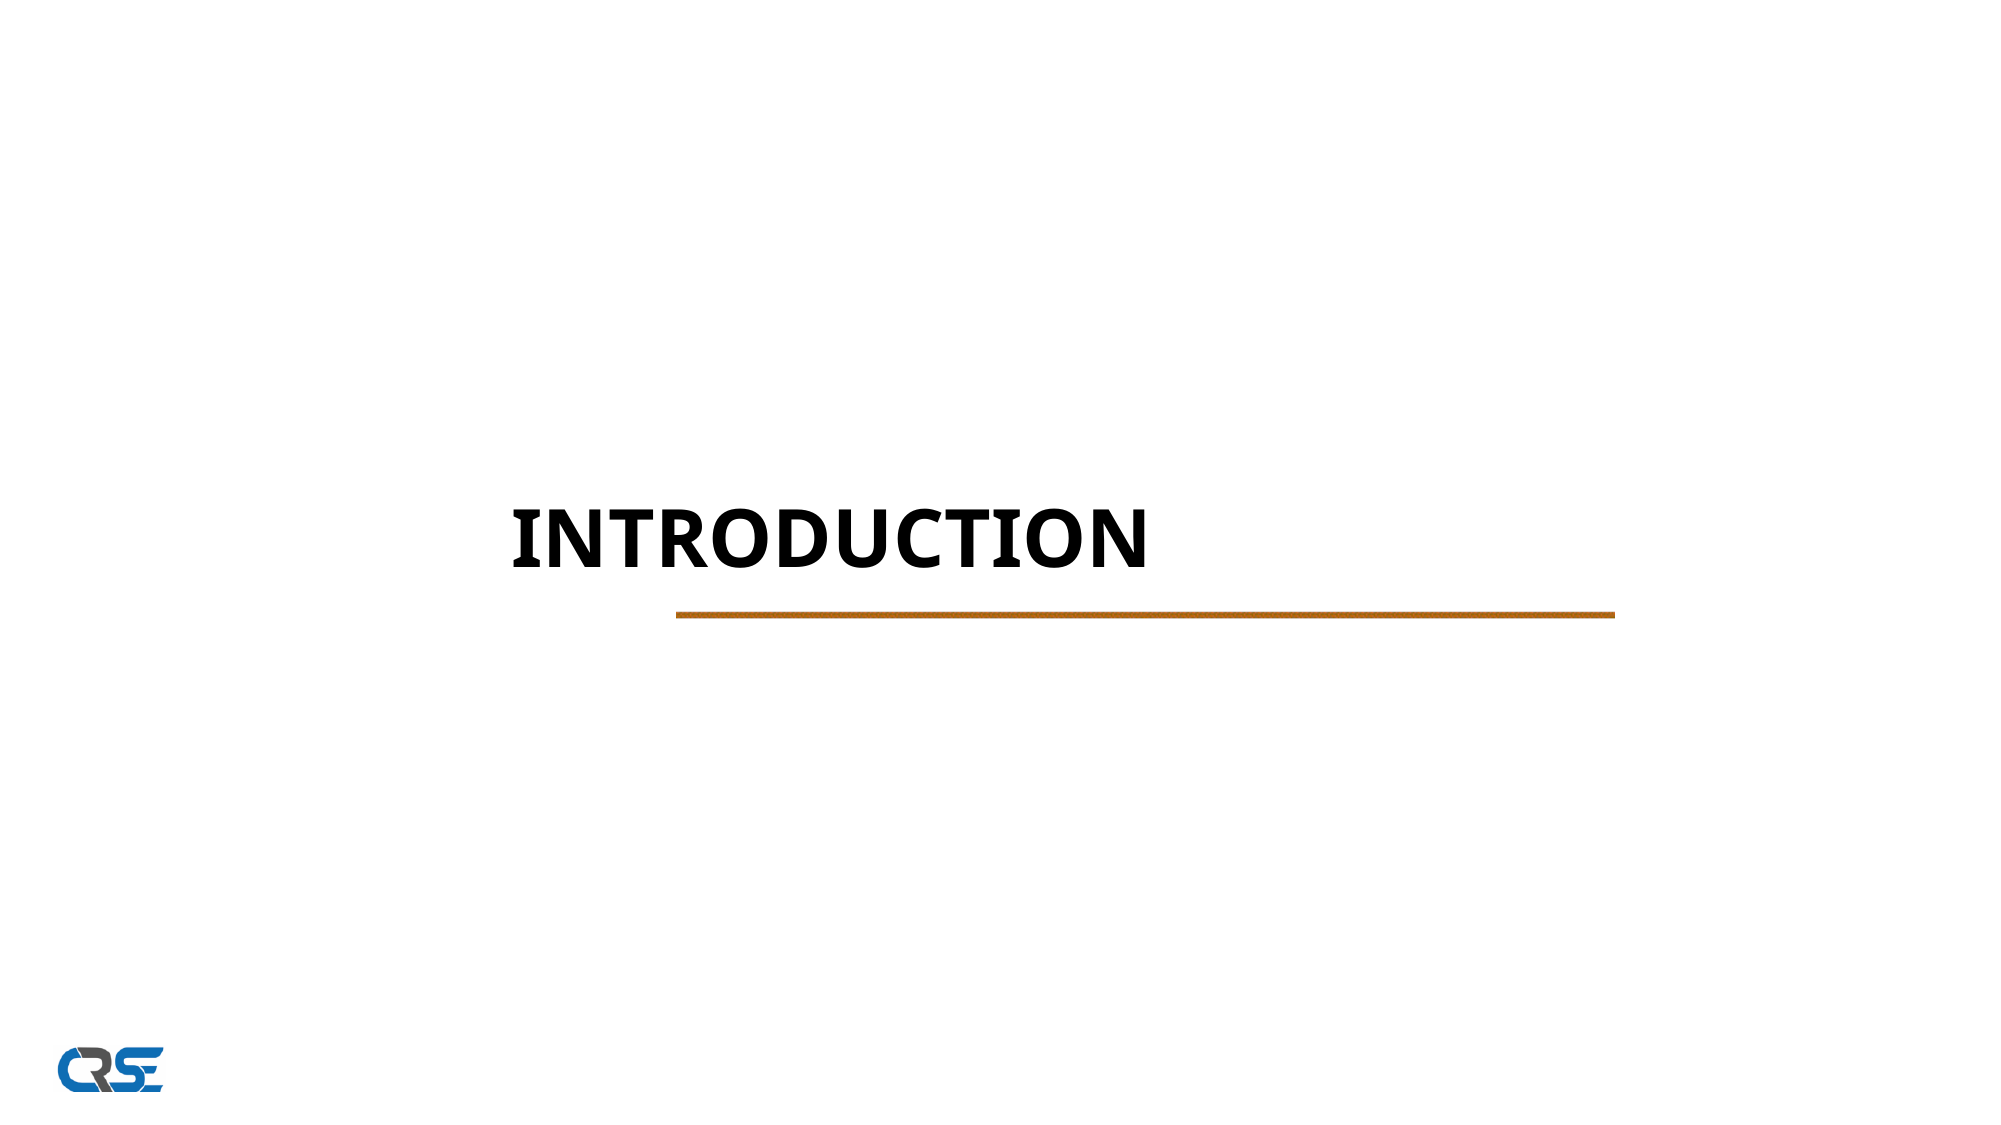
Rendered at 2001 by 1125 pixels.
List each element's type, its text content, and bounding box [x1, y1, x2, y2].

picture [676, 607, 1615, 624]
picture [53, 1045, 166, 1092]
text_box [1351, 245, 1877, 960]
title INTRODUCTION [496, 489, 1351, 593]
